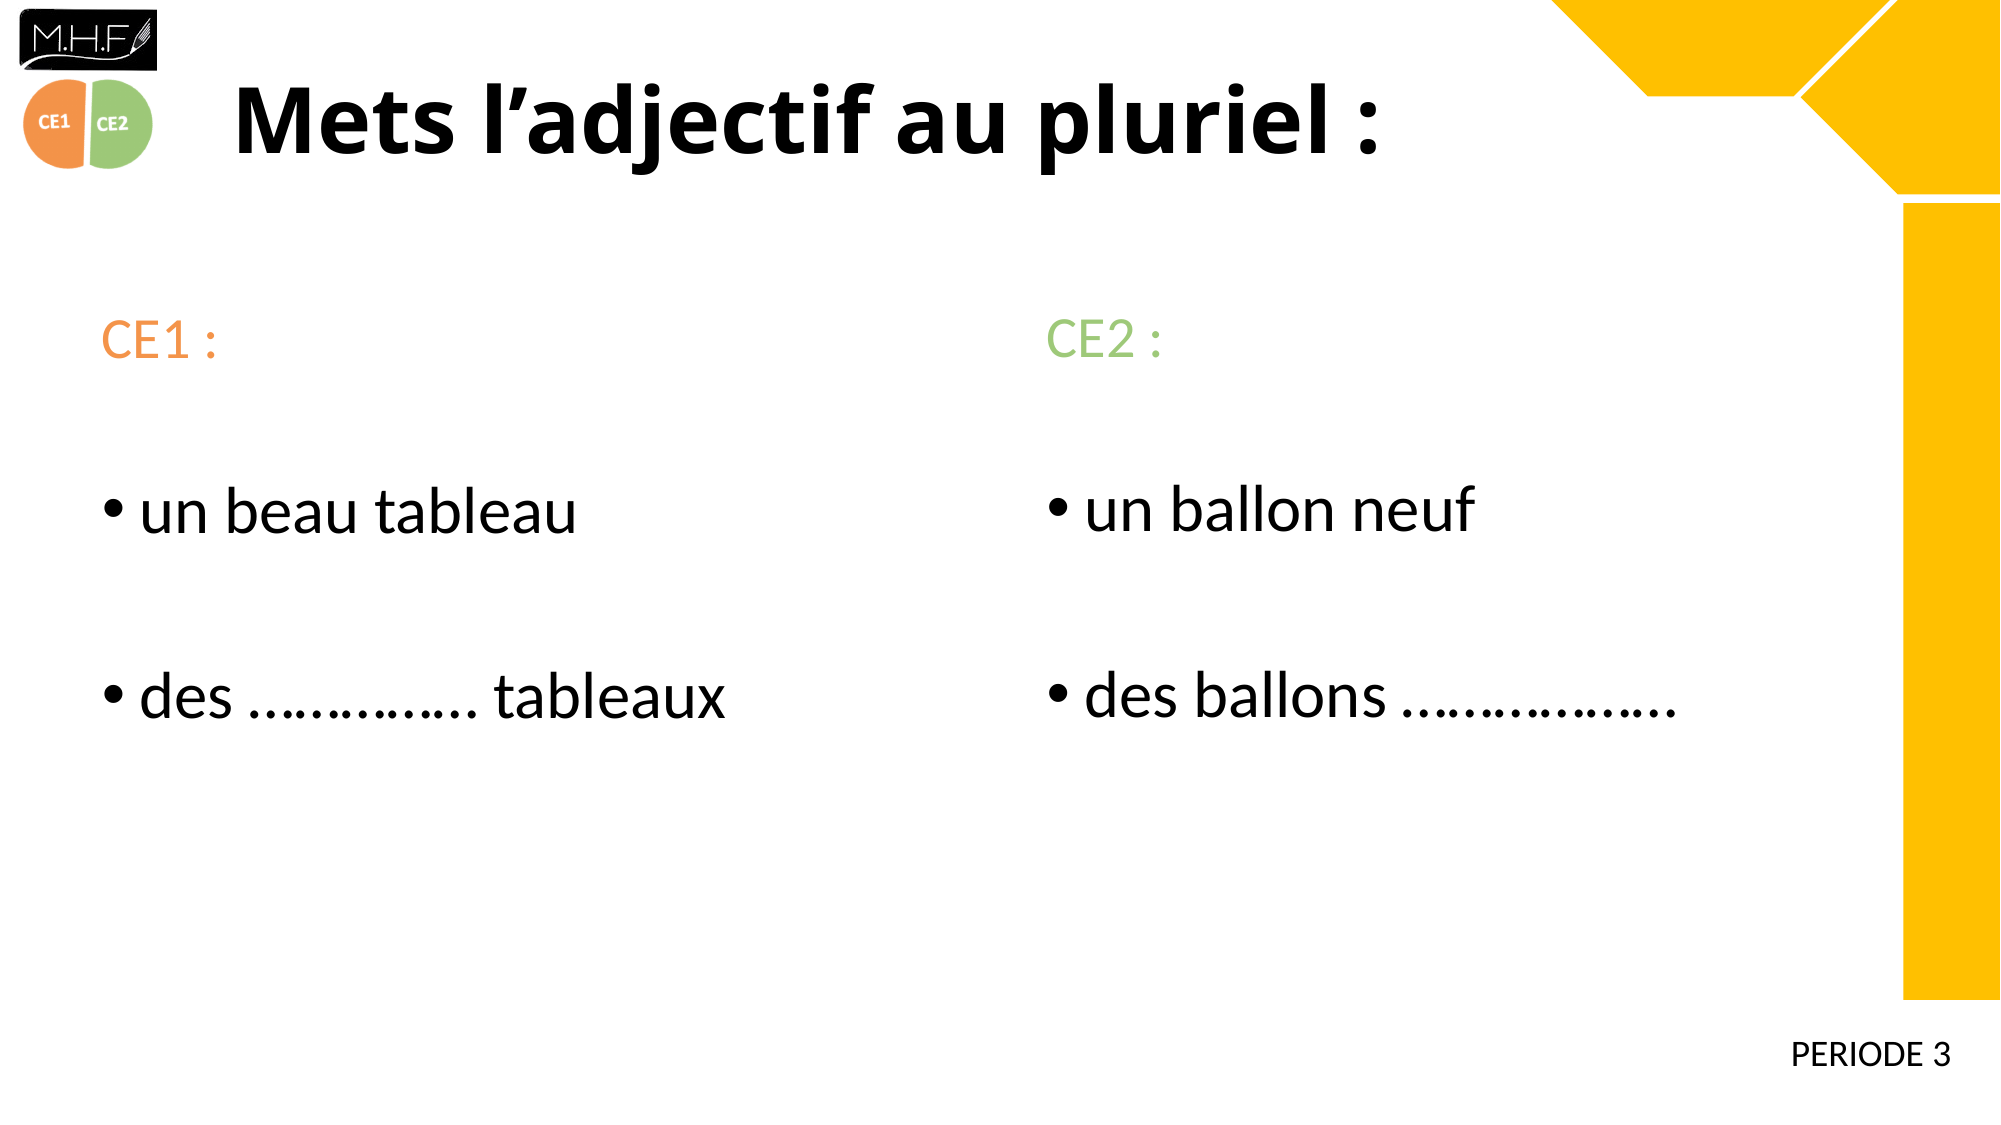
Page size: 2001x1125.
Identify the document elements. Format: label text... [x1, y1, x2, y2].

text_box CE2 : un ballon neuf des ballons ……………… [1031, 299, 1853, 1014]
text_box [1799, 0, 2000, 196]
picture [1, 7, 177, 207]
text_box PERIODE 3 [1362, 1021, 1967, 1125]
list CE1 : un beau tableau des …………… tableaux [86, 300, 897, 1015]
text_box [1549, 0, 1892, 98]
text_box [1902, 202, 2000, 1001]
title Mets l’adjectif au pluriel : [216, 15, 1763, 233]
